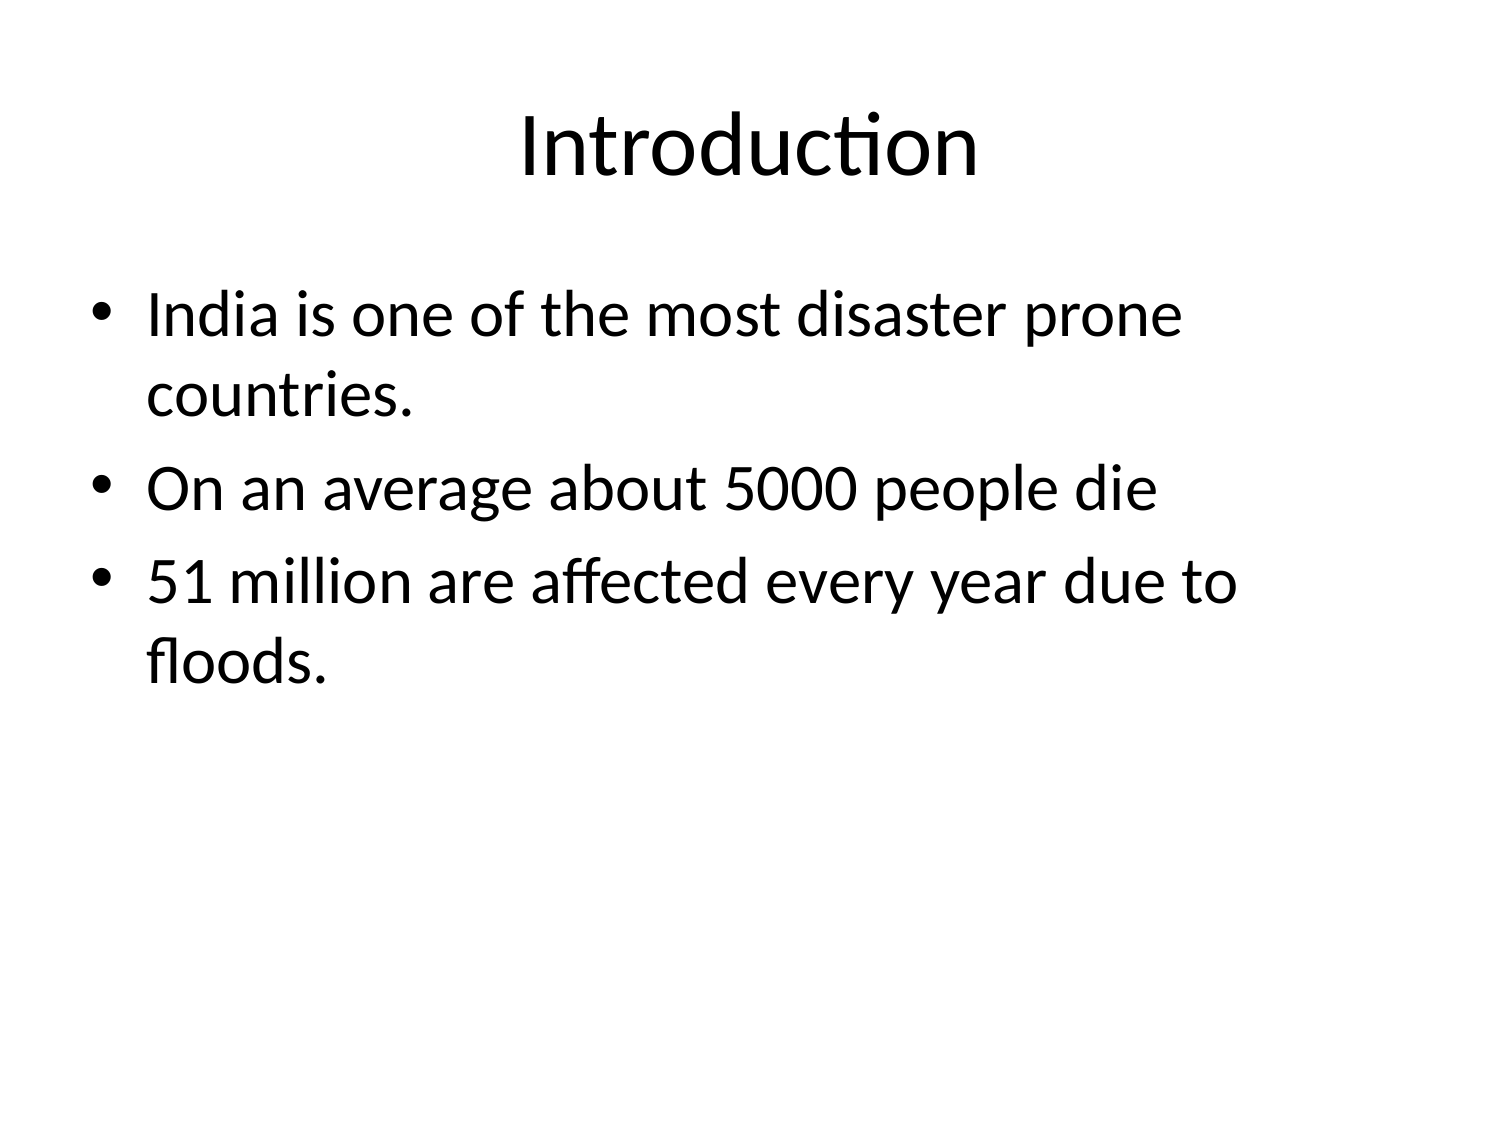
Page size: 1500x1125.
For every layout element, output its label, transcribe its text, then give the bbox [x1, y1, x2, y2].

title Introduction [75, 45, 1425, 233]
list India is one of the most disaster prone countries. On an average about 5000 people die 51 million are affected every year due to floods. [75, 262, 1425, 1005]
